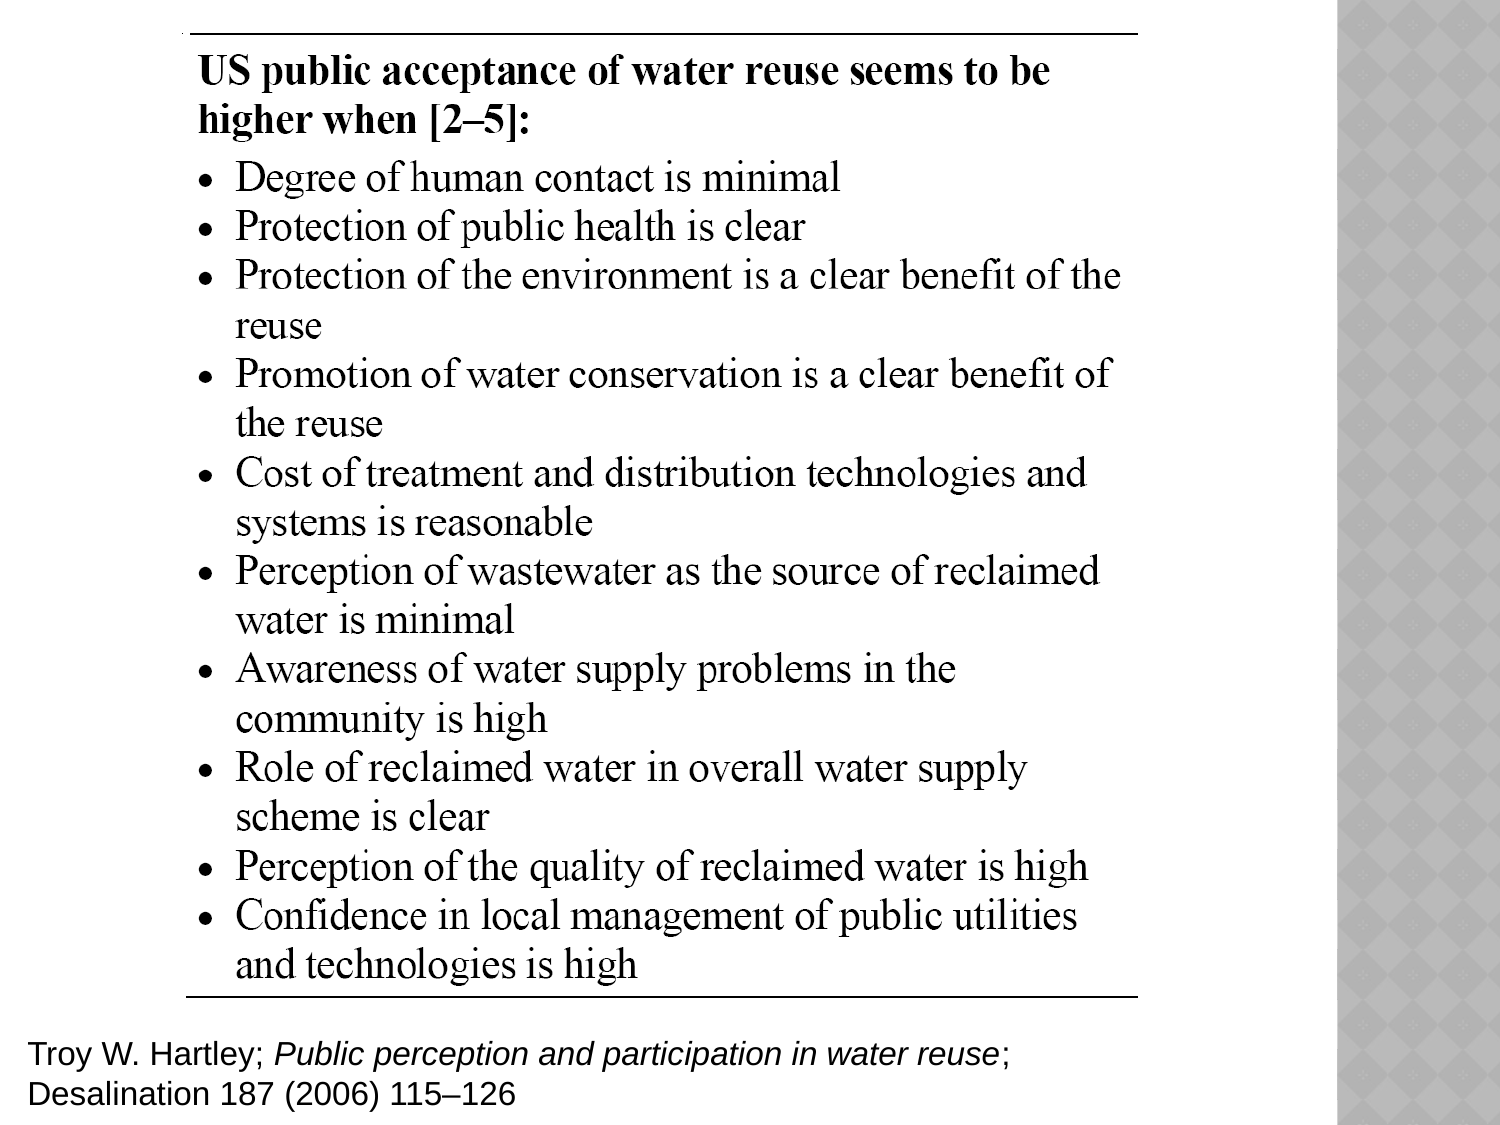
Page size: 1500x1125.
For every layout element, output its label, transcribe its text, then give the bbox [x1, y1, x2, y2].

text_box Troy W. Hartley; Public perception and participation in water reuse; Desalination 187 (2006) 115–126 [12, 1024, 1088, 1120]
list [167, 12, 1163, 1026]
